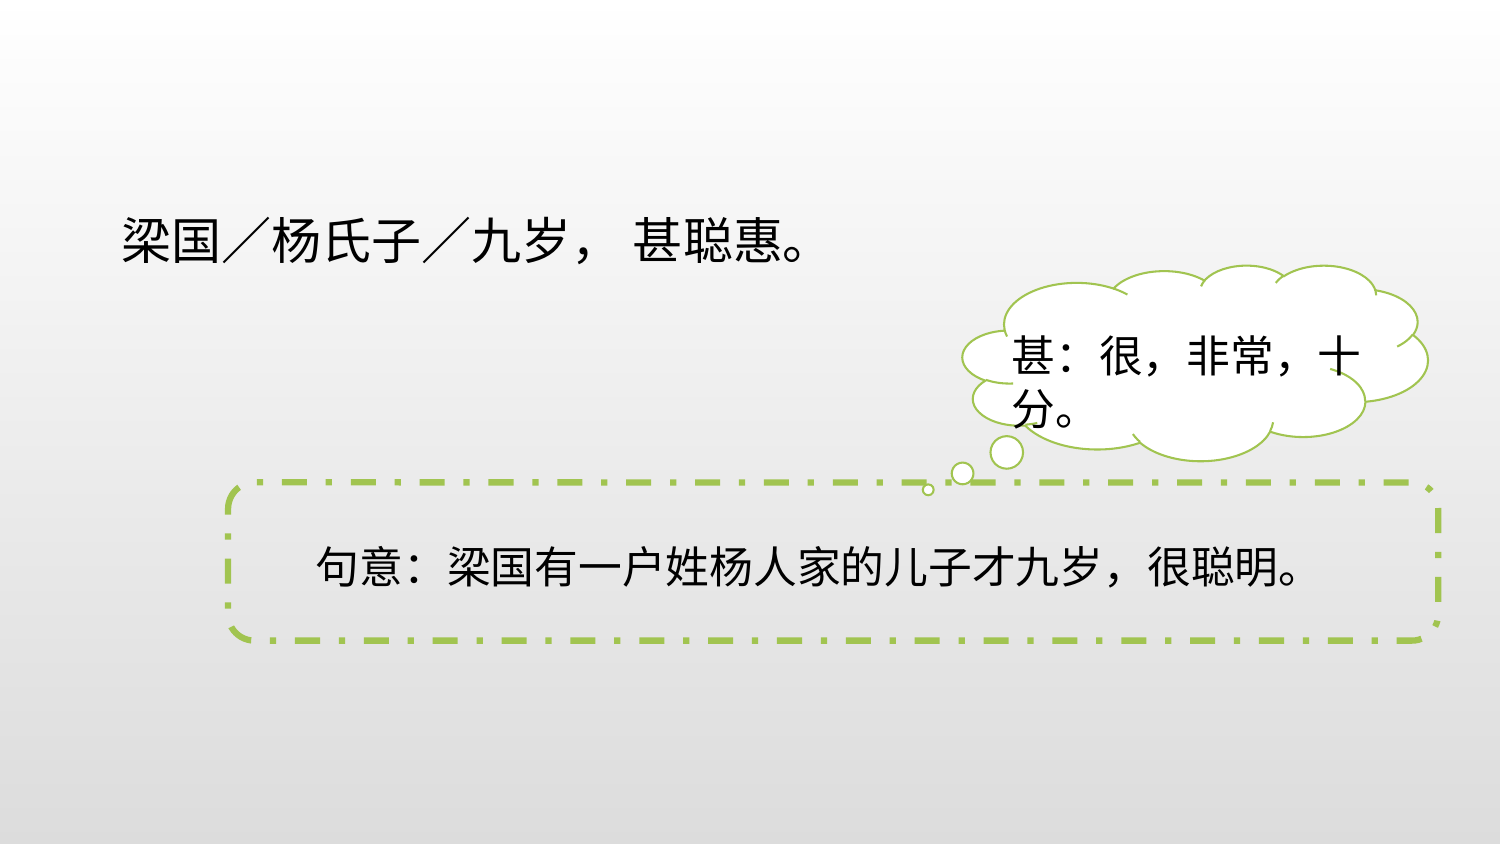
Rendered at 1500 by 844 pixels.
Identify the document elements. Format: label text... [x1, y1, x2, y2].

text_box [1044, 440, 1266, 463]
text_box [989, 436, 1025, 470]
text_box [961, 330, 1000, 425]
text_box [226, 481, 1440, 642]
text_box [950, 461, 975, 486]
text_box 甚：很，非常，十分。 [1000, 323, 1428, 440]
text_box [921, 483, 935, 497]
text_box 梁国／杨氏子／九岁， 甚聪惠。 [54, 174, 1401, 276]
text_box [1003, 264, 1419, 323]
